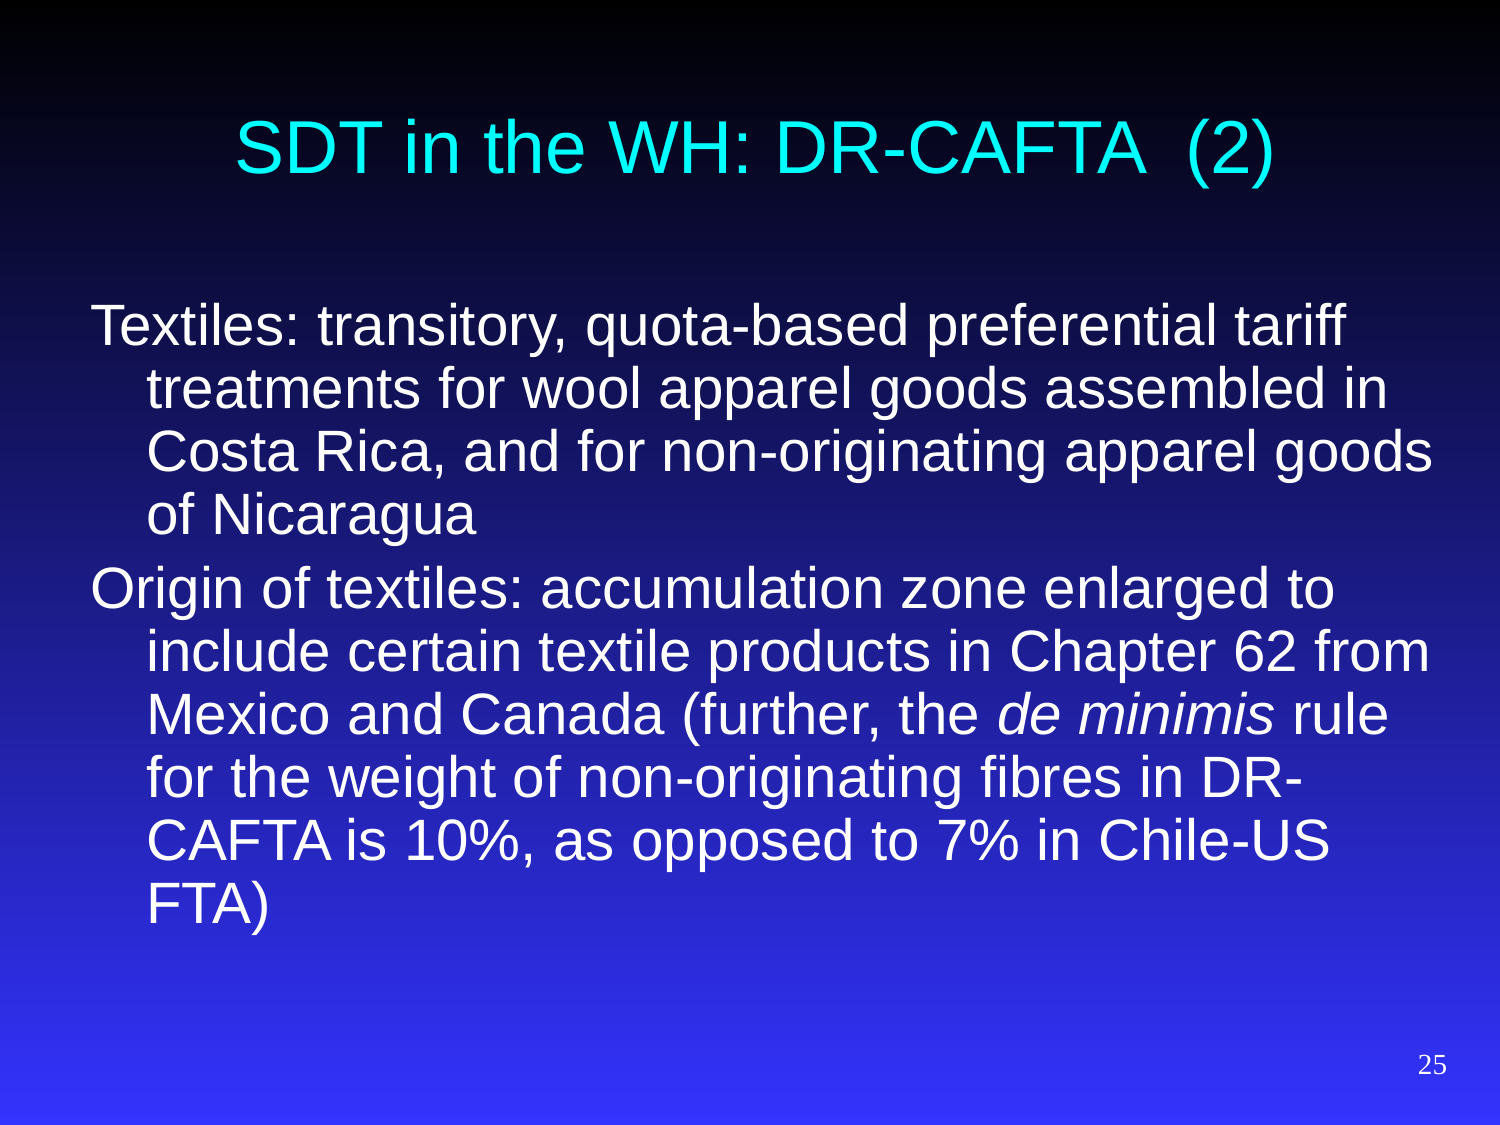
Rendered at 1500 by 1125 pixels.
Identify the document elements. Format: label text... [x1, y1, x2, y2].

slide_number 25 [1149, 1024, 1463, 1101]
title SDT in the WH: DR-CAFTA (2) [49, 49, 1463, 238]
list Textiles: transitory, quota-based preferential tariff treatments for wool apparel goods assembled in Costa Rica, and for non-originating apparel goods of Nicaragua Origin of textiles: accumulation zone enlarged to include certain textile products in Chapter 62 from Mexico and Canada (further, the de minimis rule for the weight of non-originating fibres in DR-CAFTA is 10%, as opposed to 7% in Chile-US FTA) [74, 287, 1468, 995]
